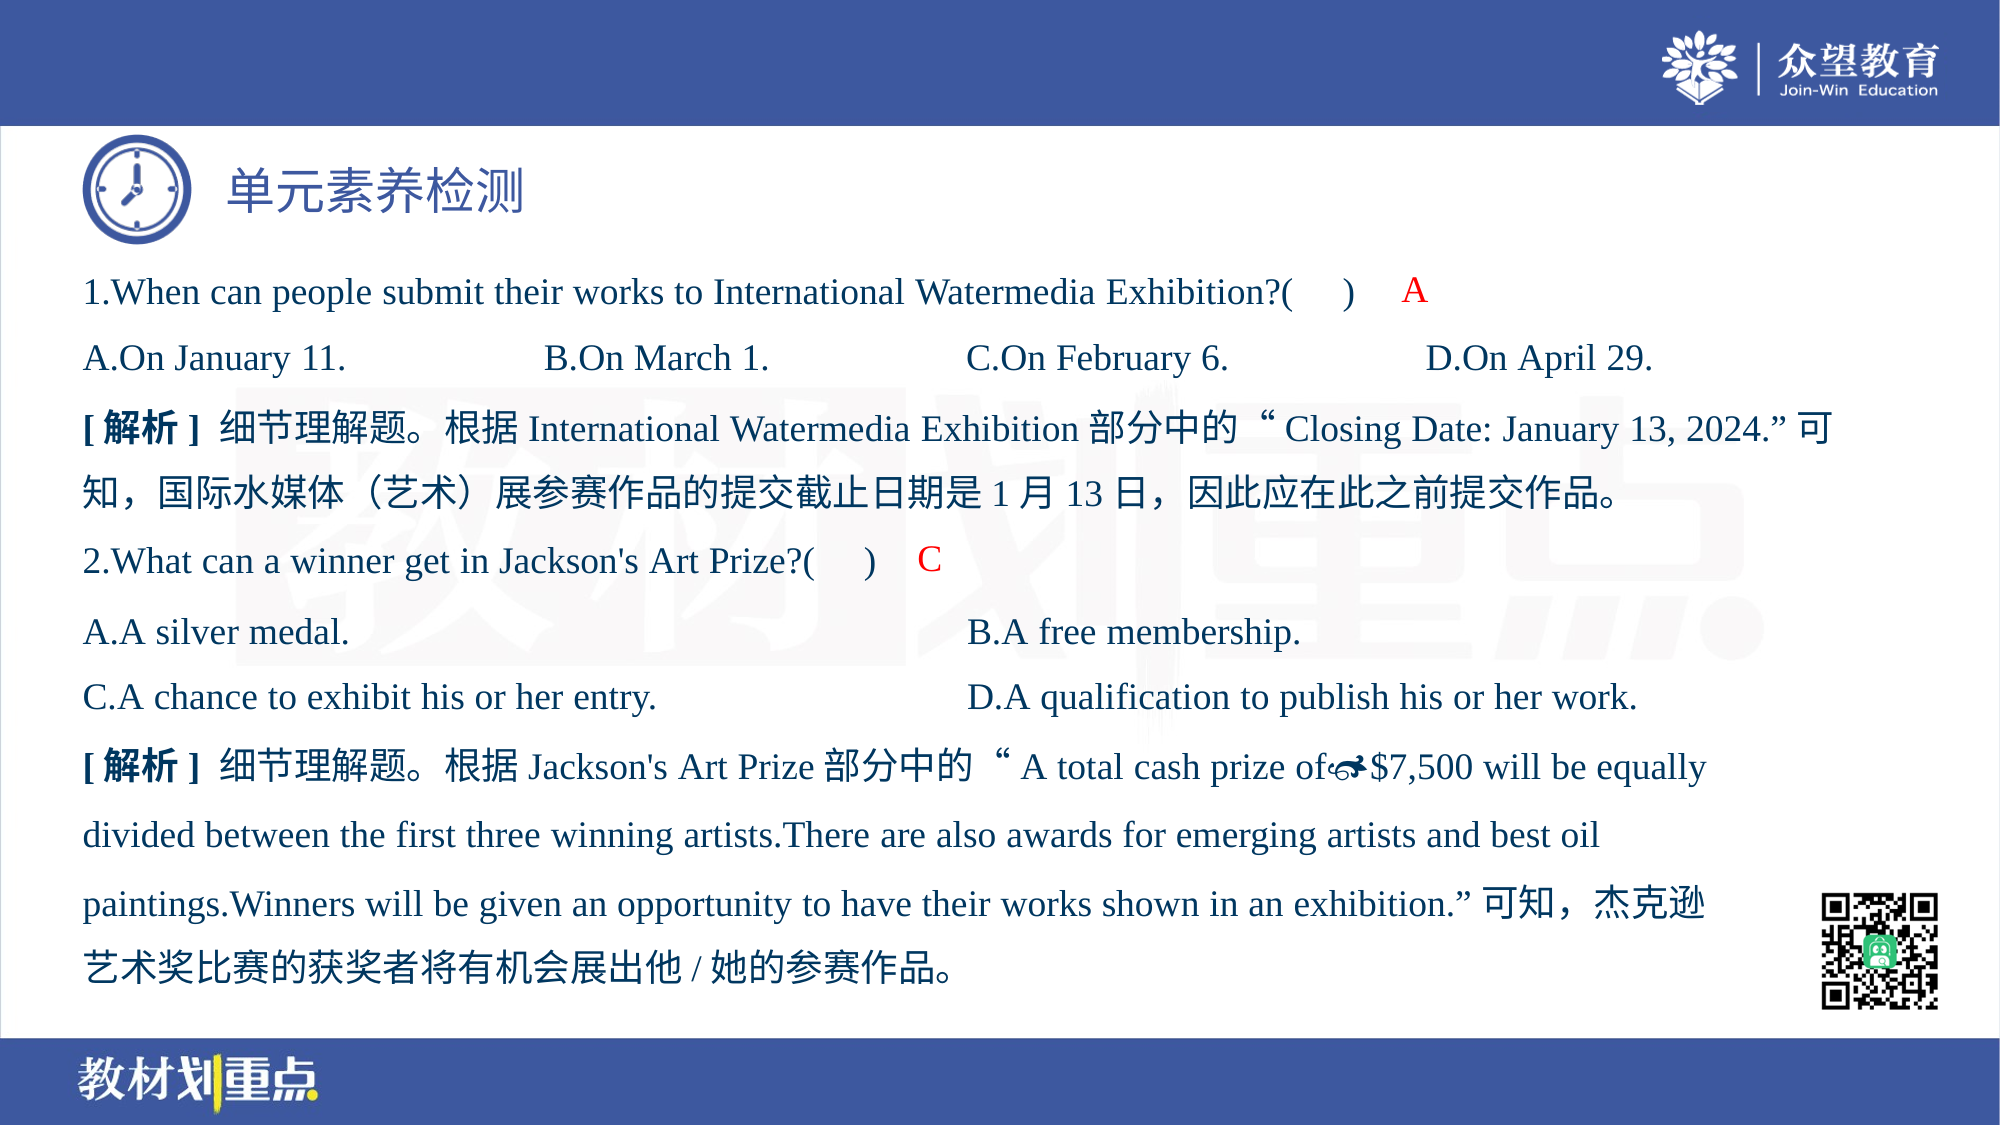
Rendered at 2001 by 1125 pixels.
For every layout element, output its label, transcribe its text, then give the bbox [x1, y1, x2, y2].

text_box C [903, 513, 956, 572]
text_box 2.What can a winner get in Jackson's Art Prize?( ) [82, 516, 1817, 574]
text_box [解析] 细节理解题。根据Jackson's Art Prize部分中的“A total cash prize of$7,500 will be equally divided between the first three winning artists.There are also awards for emerging artists and best oil paintings.Winners will be given an opportunity to have their works shown in an exhibition.”可知，杰克逊 艺术奖比赛的获奖者将有机会展出他/她的参赛作品。 [82, 717, 1817, 983]
text_box A.On January 11. B.On March 1. C.On February 6. D.On April 29. [82, 313, 1817, 371]
picture [0, 0, 2000, 1125]
text_box A [1387, 245, 1443, 304]
text_box A.A silver medal. B.A free membership. C.A chance to exhibit his or her entry. D.A qualification to publish his or her work. [82, 583, 1817, 710]
text_box [解析] 细节理解题。根据International Watermedia Exhibition部分中的“Closing Date: January 13, 2024.”可 知，国际水媒体（艺术）展参赛作品的提交截止日期是1月13日，因此应在此之前提交作品。 [82, 380, 1817, 508]
text_box 1.When can people submit their works to International Watermedia Exhibition?( ) [82, 247, 1817, 306]
